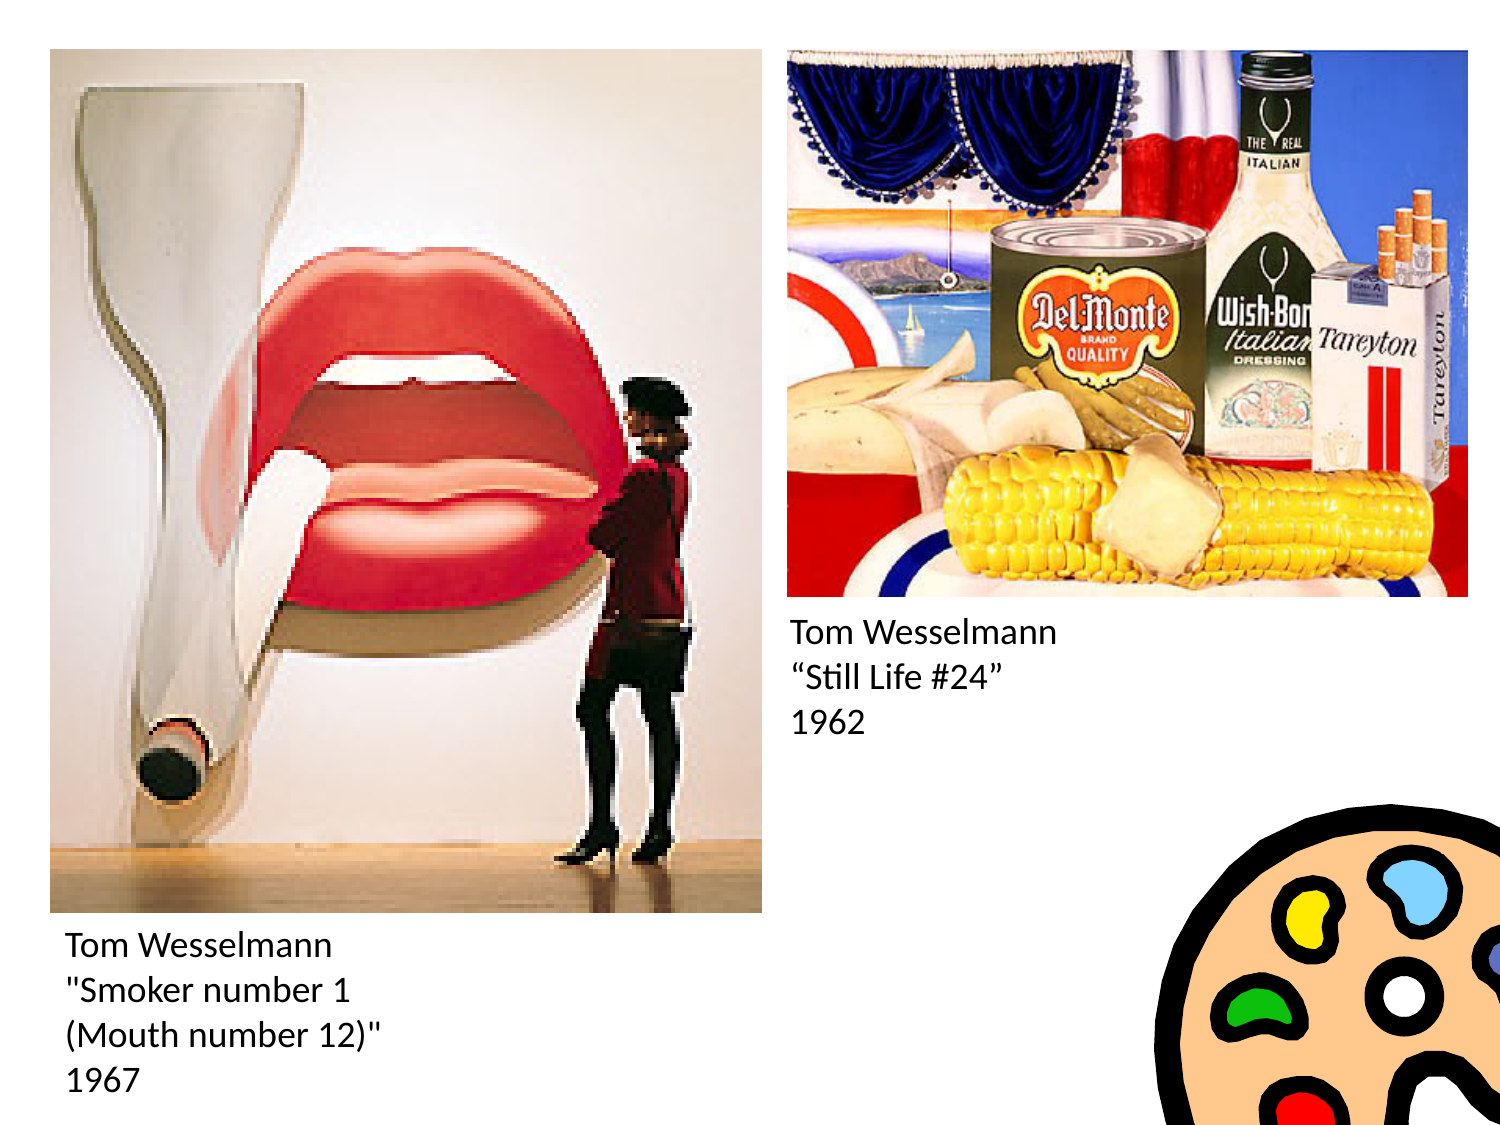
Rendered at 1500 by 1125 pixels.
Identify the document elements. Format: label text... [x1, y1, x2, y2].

picture [1149, 799, 1500, 1125]
text_box Tom Wesselmann “Still Life #24” 1962 [774, 599, 1113, 750]
picture [49, 49, 762, 913]
picture [787, 49, 1468, 598]
text_box Tom Wesselmann "Smoker number 1 (Mouth number 12)" 1967 [49, 921, 438, 1125]
